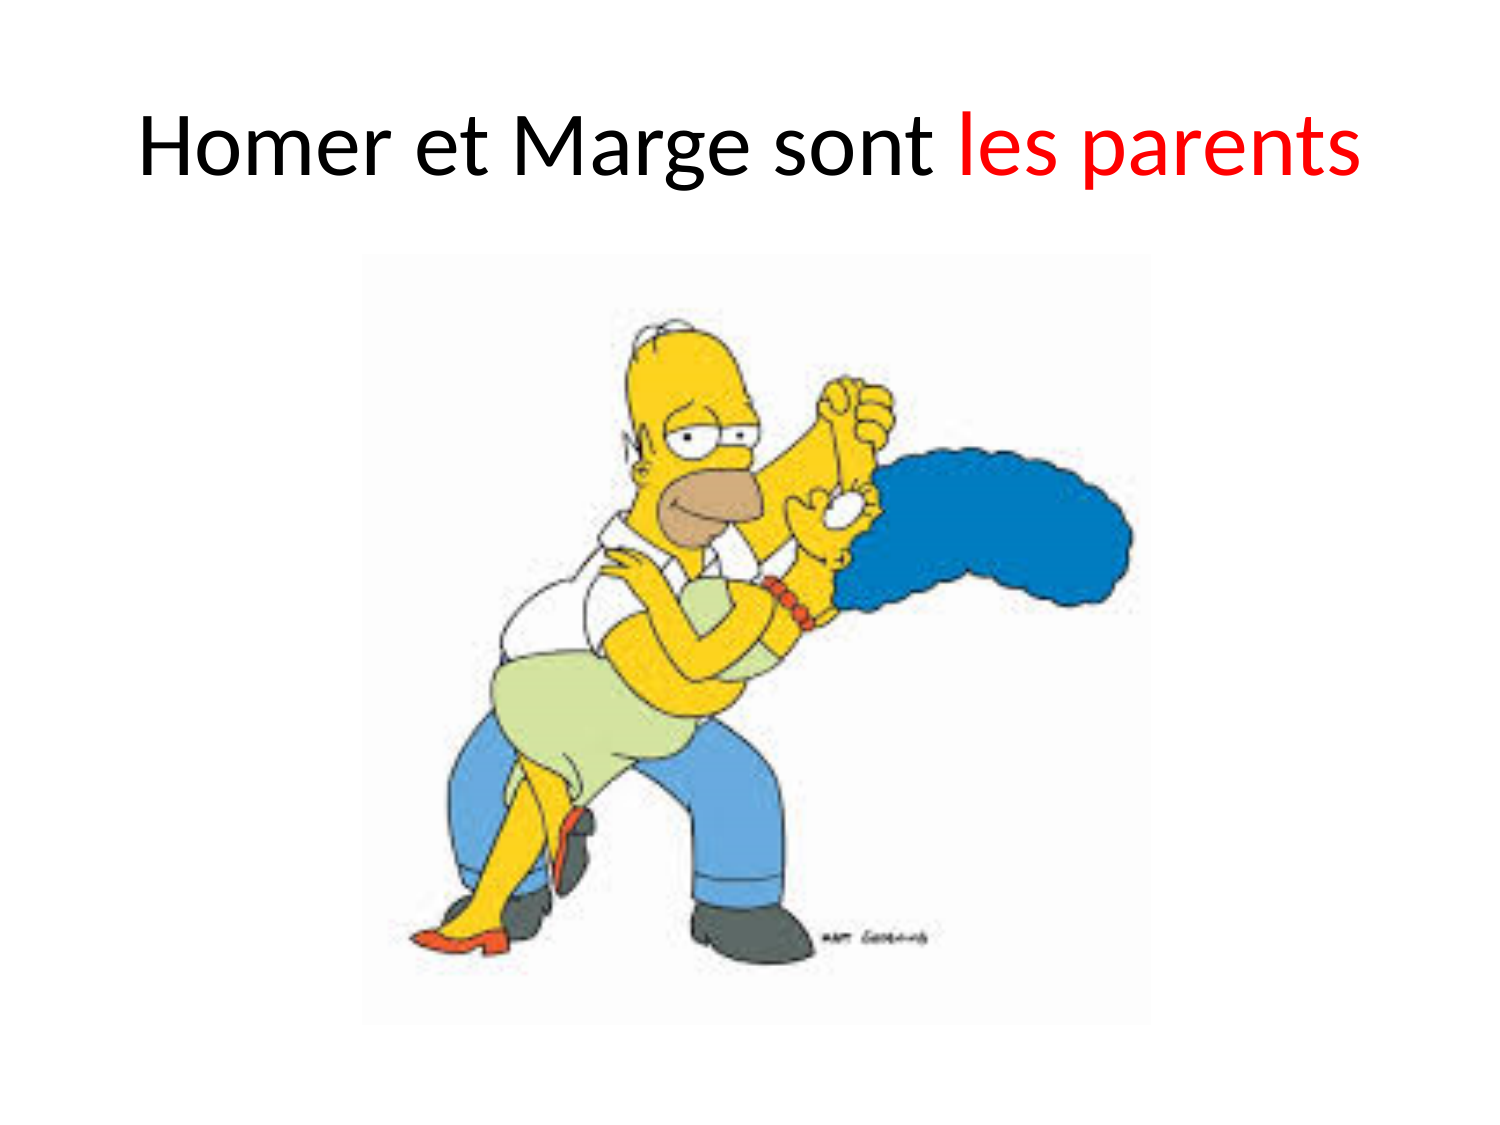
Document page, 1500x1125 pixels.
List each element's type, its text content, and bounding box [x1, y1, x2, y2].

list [362, 254, 1151, 1026]
title Homer et Marge sont les parents [75, 45, 1425, 233]
